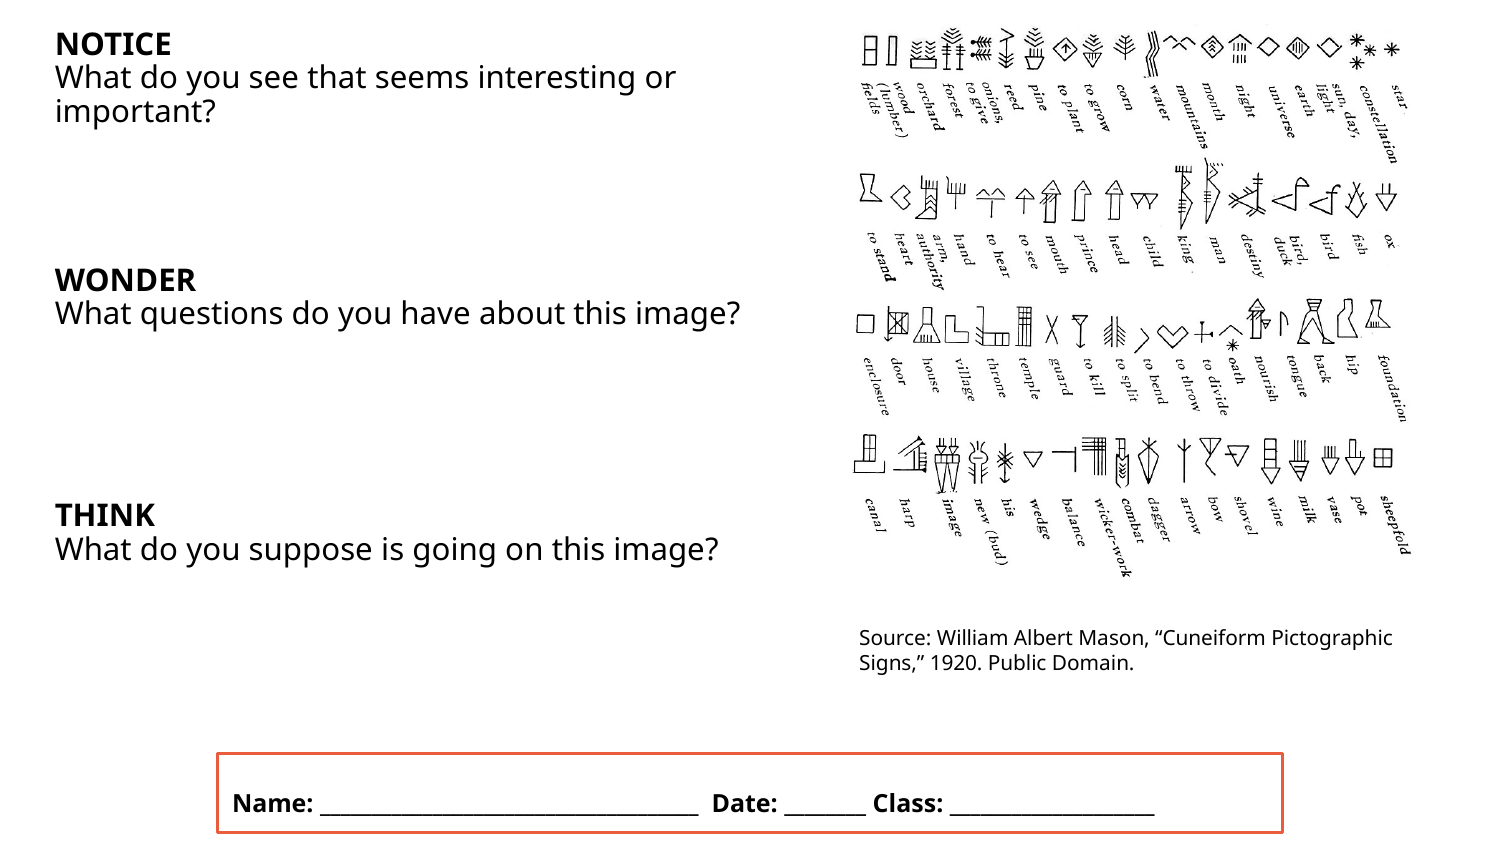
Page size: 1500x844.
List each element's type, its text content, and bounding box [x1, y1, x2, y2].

text_box Name: _____________________________________ Date: ________ Class: ____________________ [217, 753, 1283, 833]
text_box Source: William Albert Mason, “Cuneiform Pictographic Signs,” 1920. Public Domain. [844, 609, 1430, 690]
list NOTICE What do you see that seems interesting or important? WONDER What questions do you have about this image? THINK What do you suppose is going on this image? [43, 22, 821, 808]
picture [845, 24, 1465, 585]
